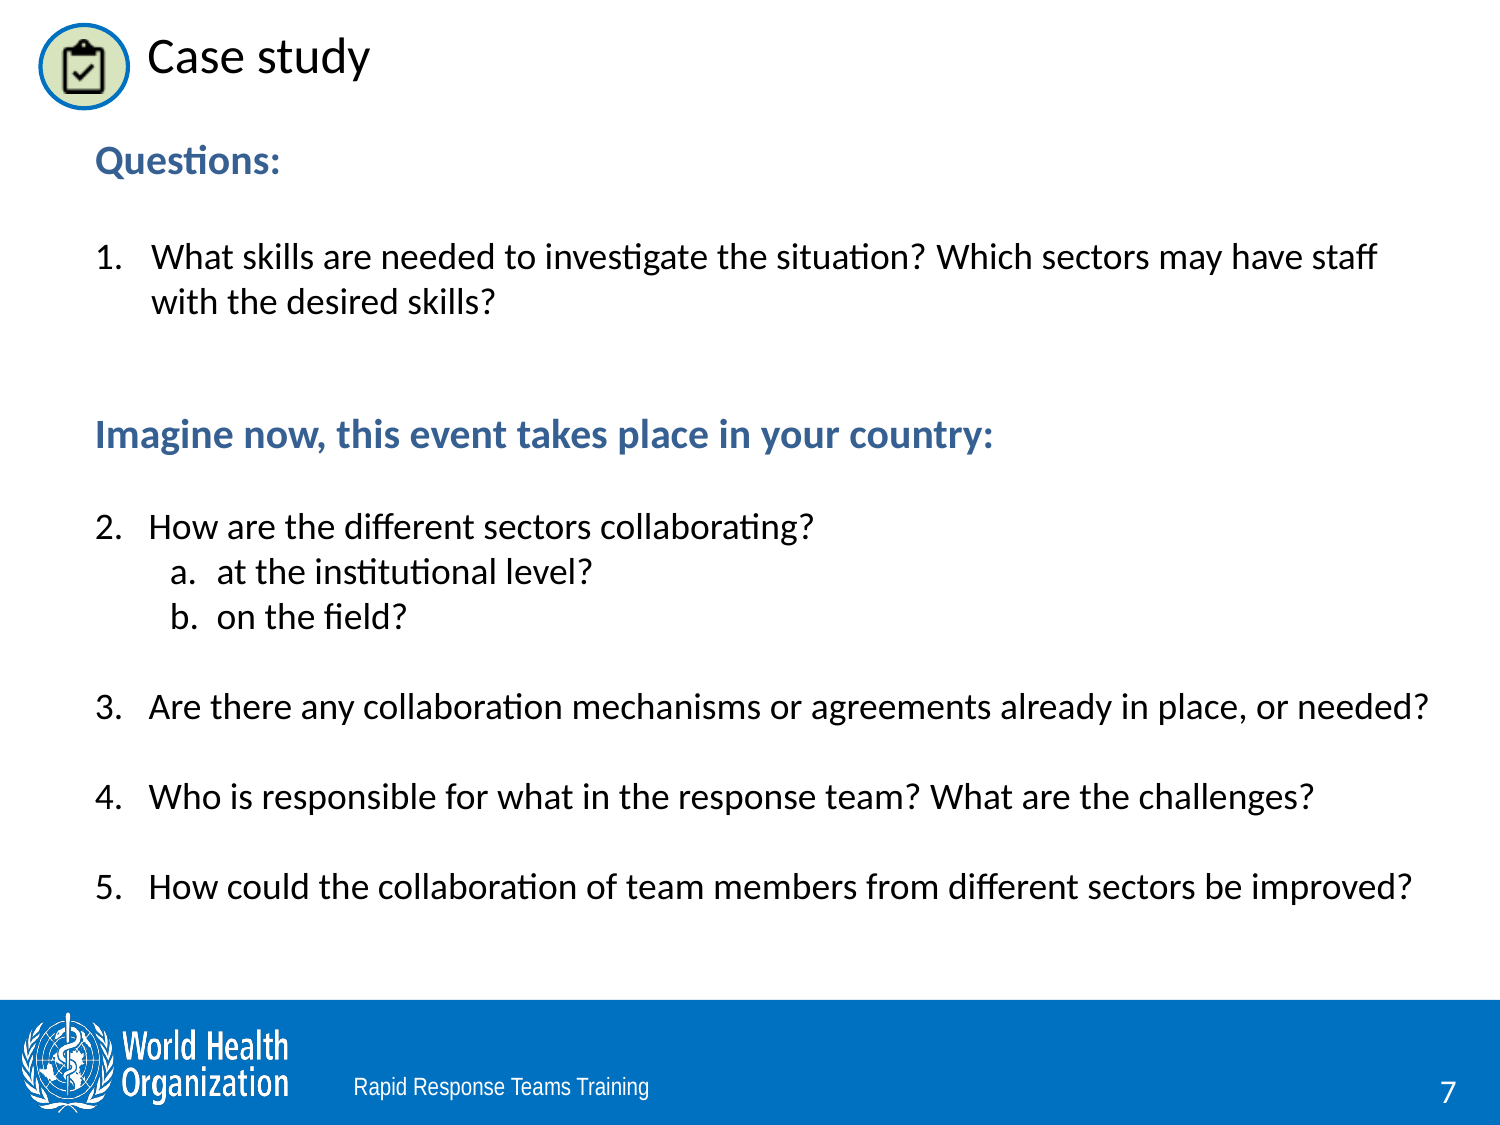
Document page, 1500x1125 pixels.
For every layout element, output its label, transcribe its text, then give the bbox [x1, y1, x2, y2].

picture [21, 1012, 288, 1113]
text_box [46, 92, 122, 111]
text_box What skills are needed to investigate the situation? Which sectors may have staff with the desired skills? [78, 223, 1440, 332]
text_box Imagine now, this event takes place in your country: 2. How are the different sectors collaborating? at the institutional level? on the field? 3. Are there any collaboration mechanisms or agreements already in place, or needed? 4. Who is responsible for what in the response team? What are the challenges? 5. How could the collaboration of team members from different sectors be improved? [79, 399, 1463, 960]
title Case study [16, 14, 1367, 92]
picture [57, 39, 112, 94]
subtitle Questions: [80, 125, 1130, 200]
